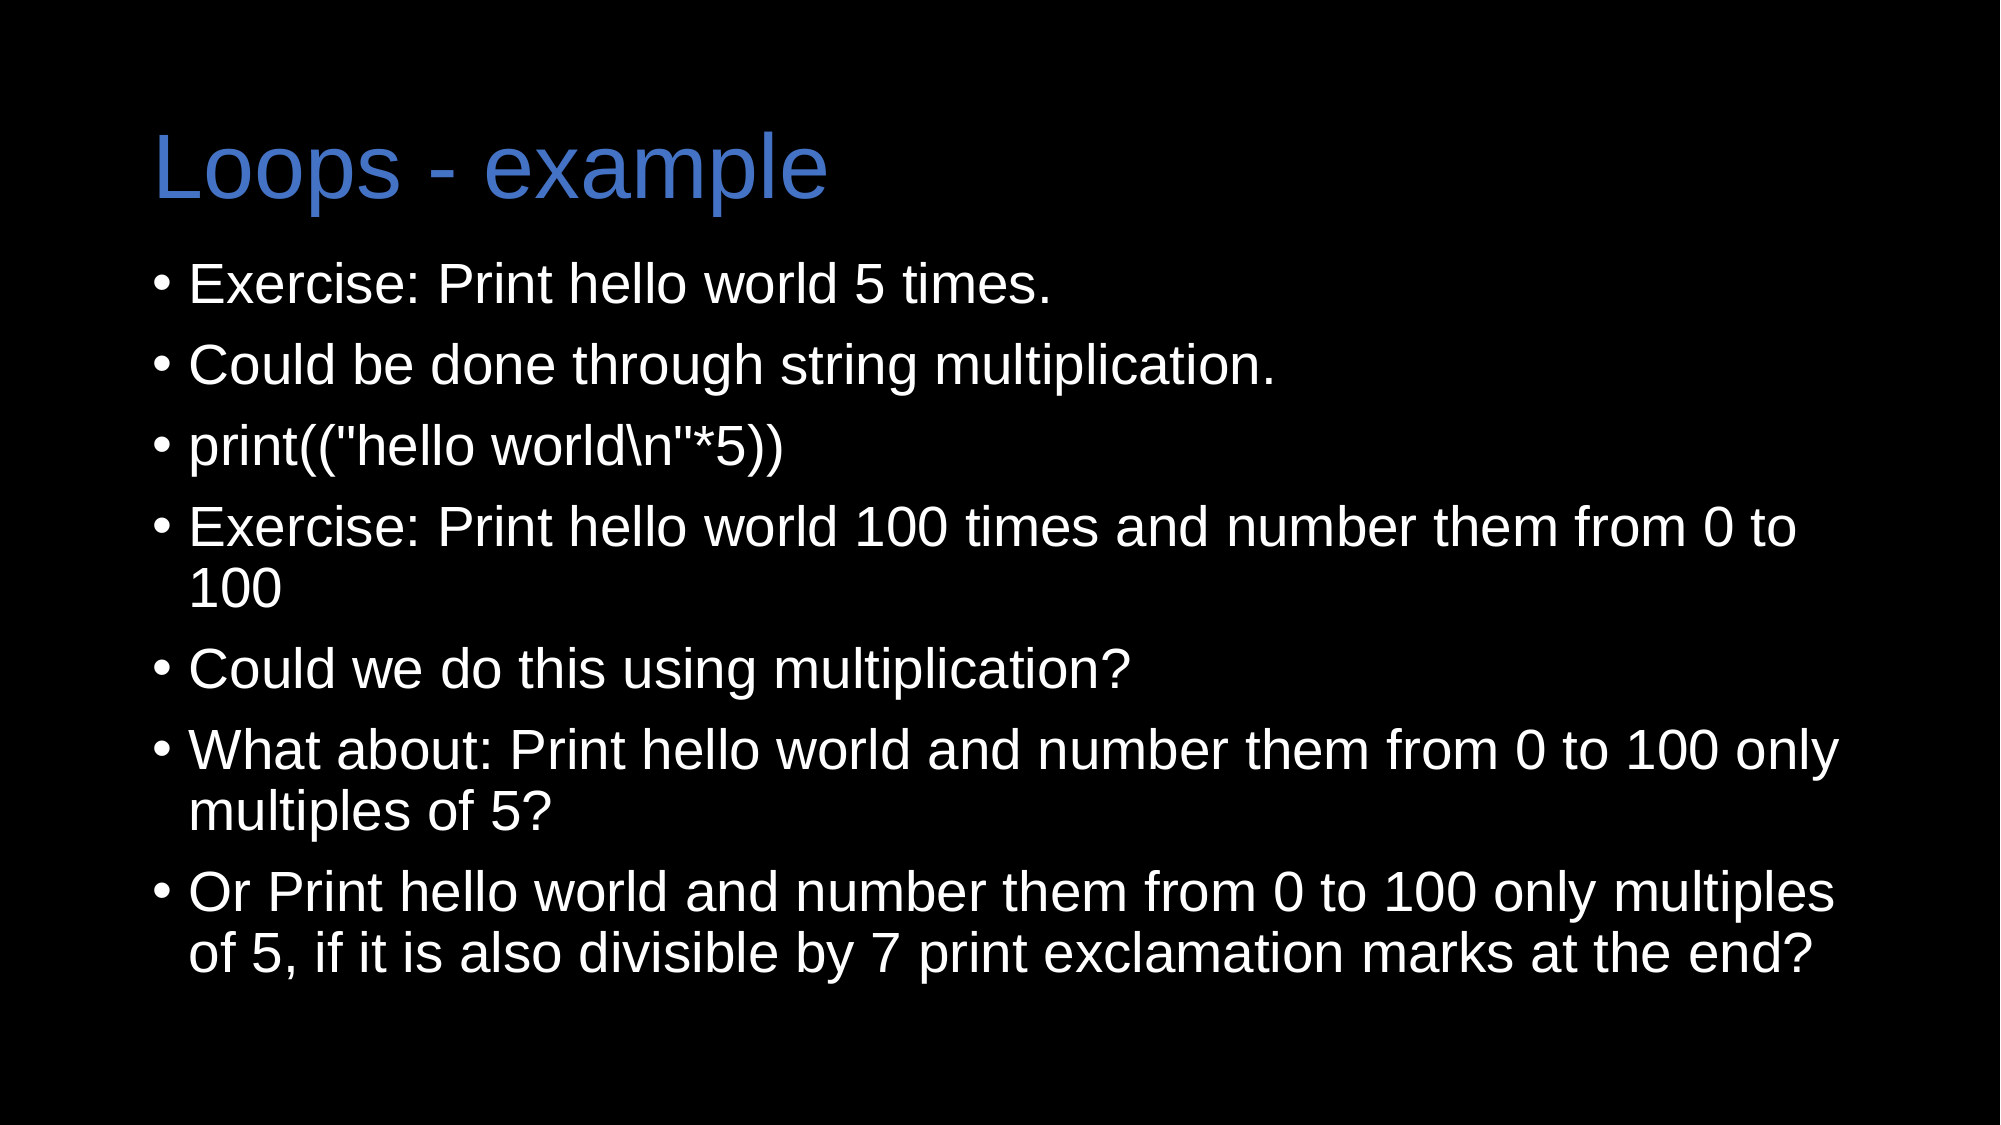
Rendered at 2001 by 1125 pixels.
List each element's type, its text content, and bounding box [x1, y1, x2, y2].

title Loops - example [137, 59, 1863, 246]
list Exercise: Print hello world 5 times. Could be done through string multiplication. print(("hello world\n"*5)) Exercise: Print hello world 100 times and number them from 0 to 100 Could we do this using multiplication? What about: Print hello world and number them from 0 to 100 only multiples of 5? Or Print hello world and number them from 0 to 100 only multiples of 5, if it is also divisible by 7 print exclamation marks at the end? [137, 246, 1863, 1044]
